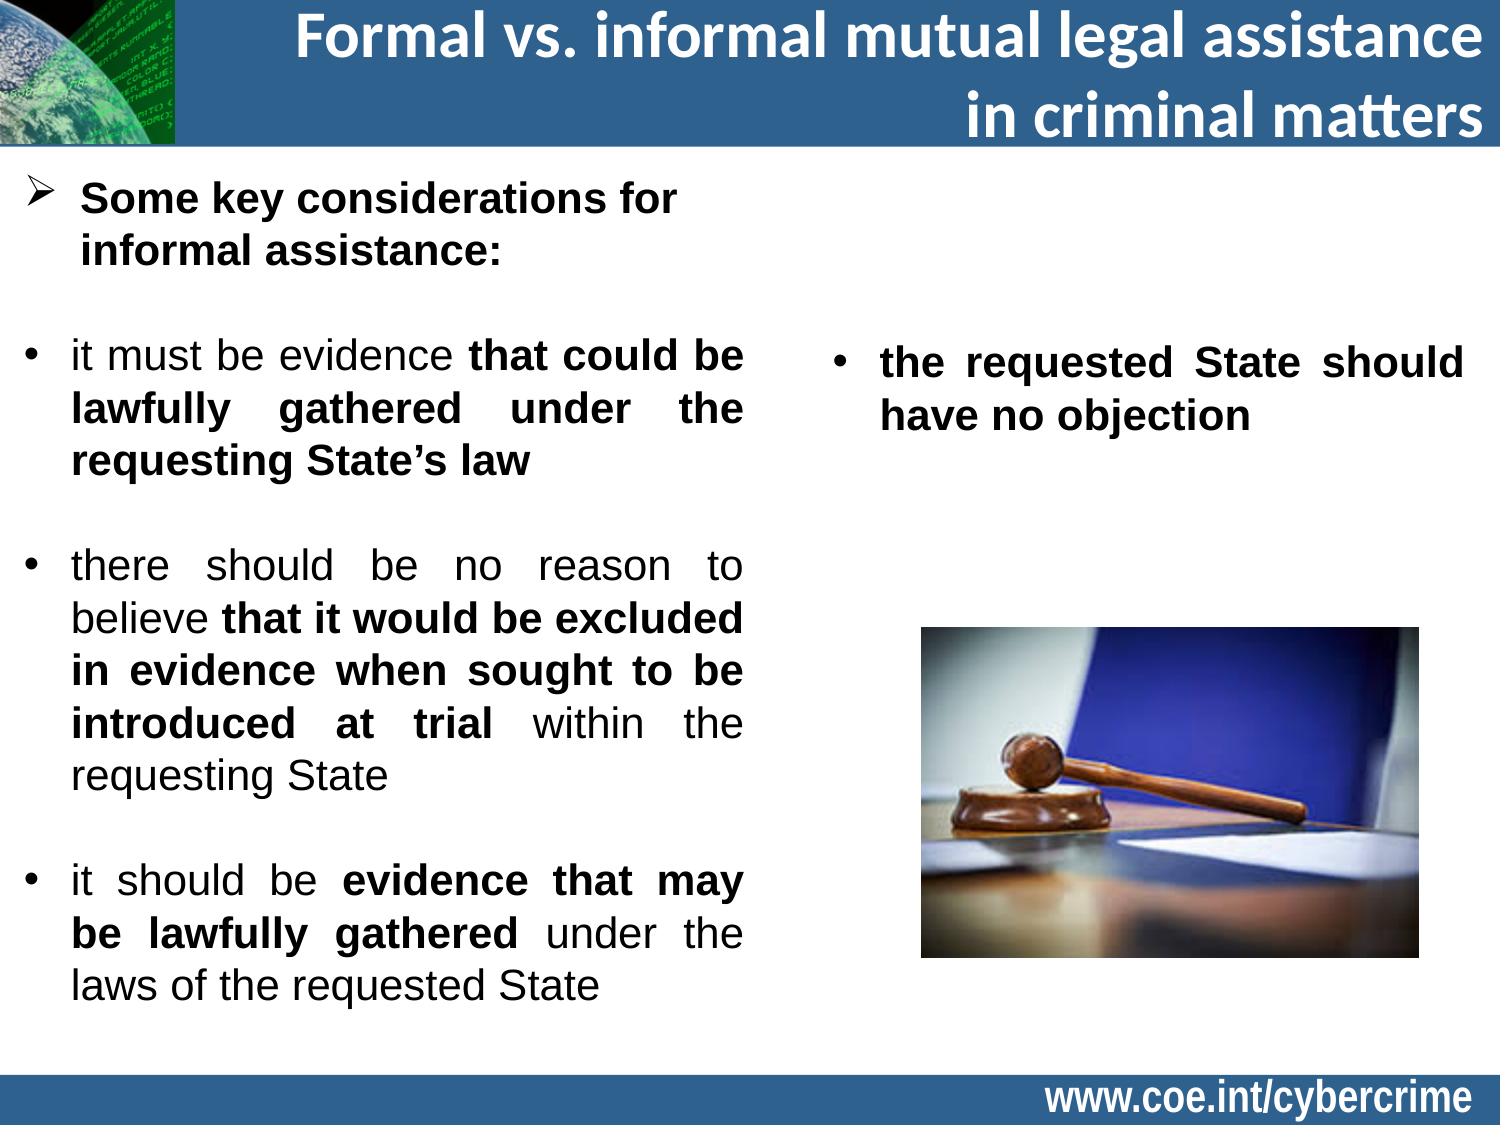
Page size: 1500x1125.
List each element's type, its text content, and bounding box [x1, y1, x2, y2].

text_box www.coe.int/cybercrime [1030, 1059, 1500, 1125]
picture [921, 627, 1419, 958]
text_box Some key considerations for informal assistance: it must be evidence that could be lawfully gathered under the requesting State’s law there should be no reason to believe that it would be excluded in evidence when sought to be introduced at trial within the requesting State it should be evidence that may be lawfully gathered under the laws of the requested State [9, 162, 760, 1017]
text_box [0, 1073, 1030, 1125]
picture [0, 0, 175, 144]
text_box Formal vs. informal mutual legal assistance in criminal matters [177, 0, 1500, 149]
text_box the requested State should have no objection [817, 326, 1480, 447]
